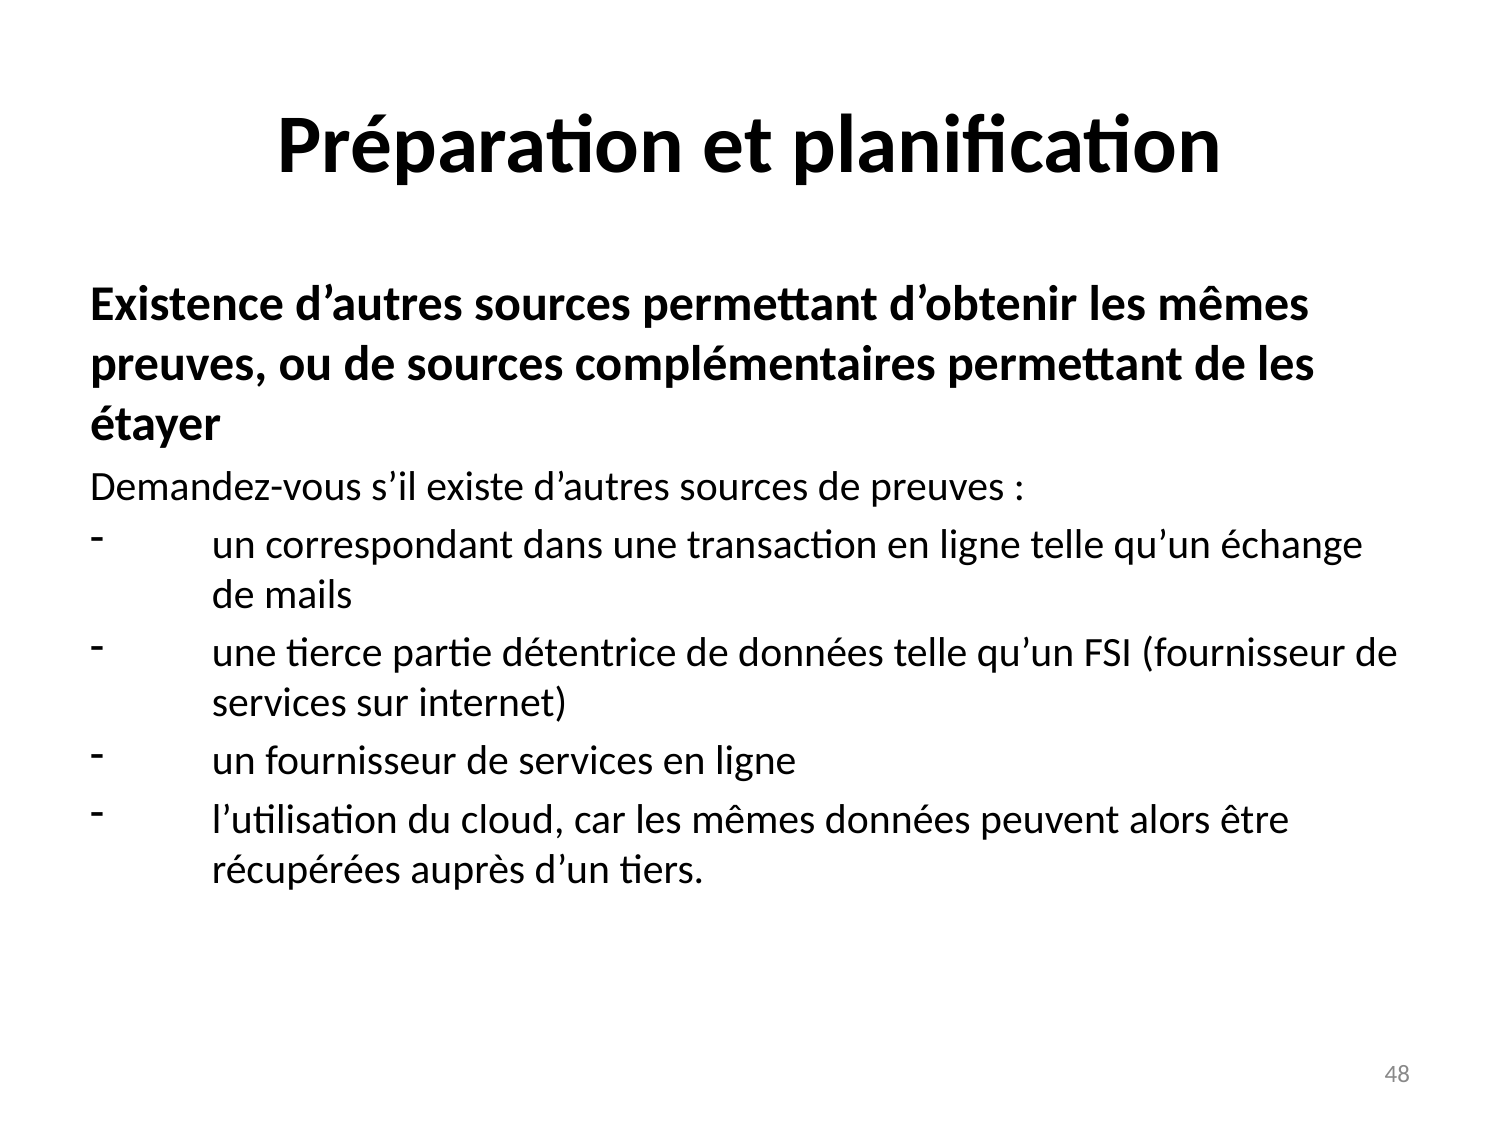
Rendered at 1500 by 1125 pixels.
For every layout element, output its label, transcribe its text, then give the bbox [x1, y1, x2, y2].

title Préparation et planification [75, 45, 1425, 233]
list Existence d’autres sources permettant d’obtenir les mêmes preuves, ou de sources complémentaires permettant de les étayer Demandez-vous s’il existe d’autres sources de preuves : un correspondant dans une transaction en ligne telle qu’un échange de mails une tierce partie détentrice de données telle qu’un FSI (fournisseur de services sur internet) un fournisseur de services en ligne l’utilisation du cloud, car les mêmes données peuvent alors être récupérées auprès d’un tiers. [75, 262, 1425, 1005]
slide_number * [1074, 1042, 1425, 1103]
